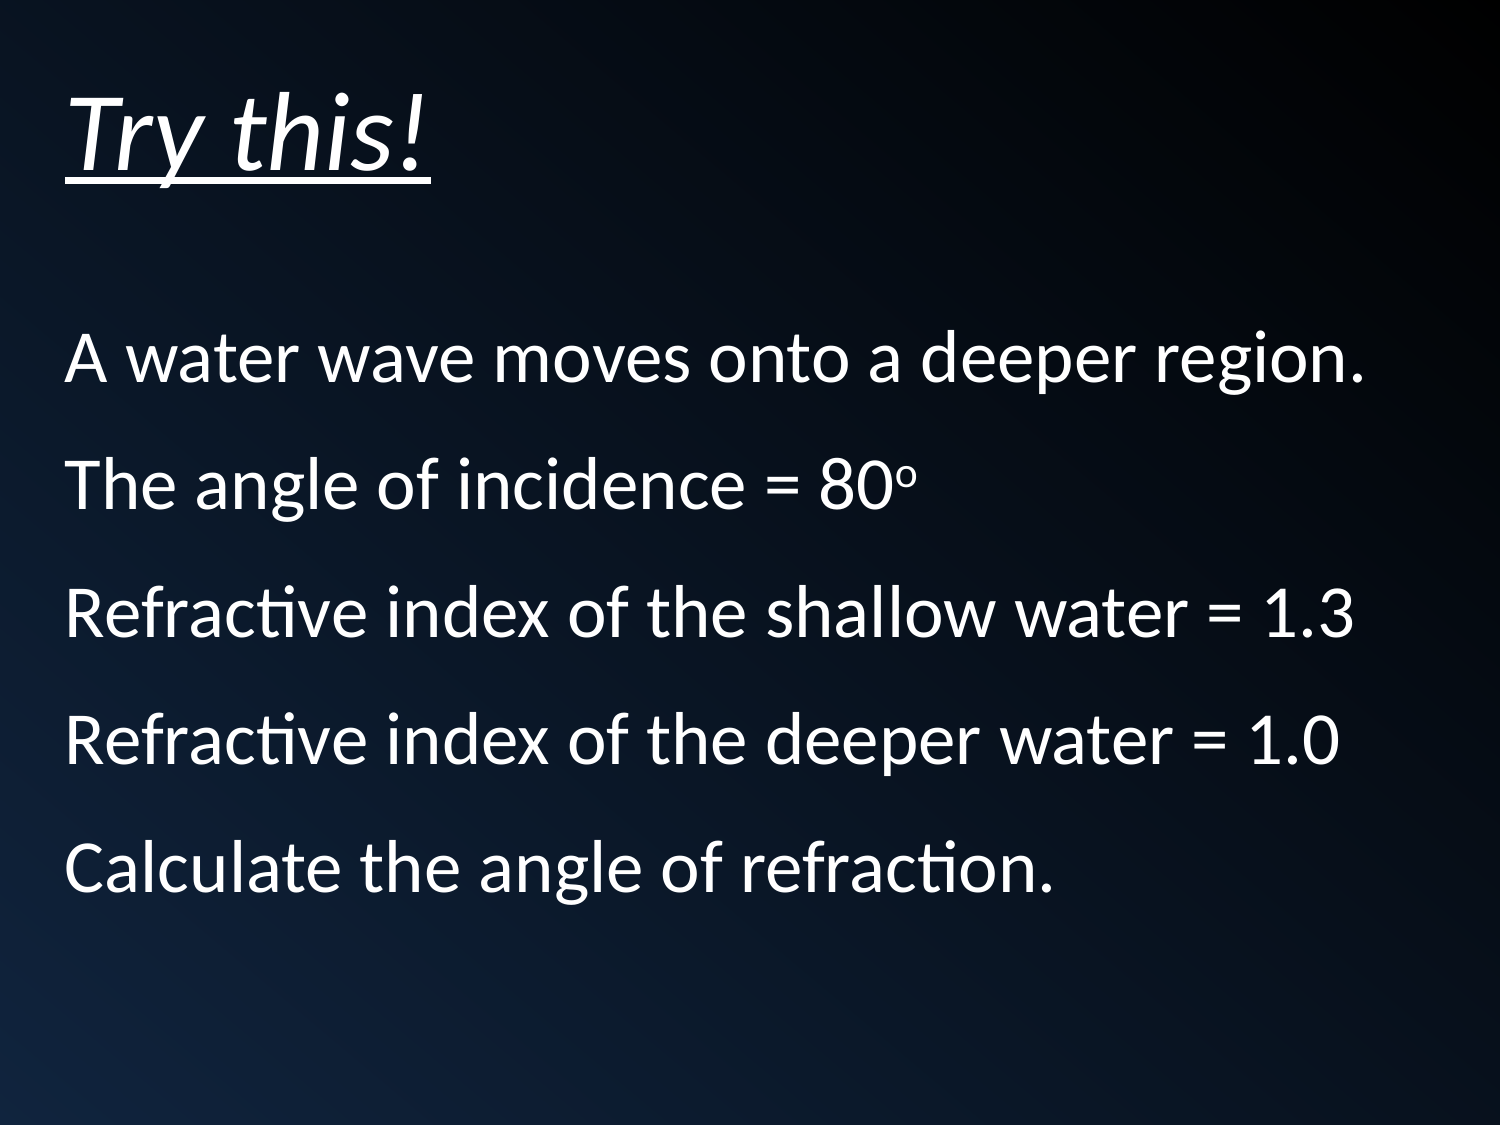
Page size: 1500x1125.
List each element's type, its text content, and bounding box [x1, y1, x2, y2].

text_box Try this! A water wave moves onto a deeper region. The angle of incidence = 80o Refractive index of the shallow water = 1.3 Refractive index of the deeper water = 1.0 Calculate the angle of refraction. [50, 50, 1450, 915]
